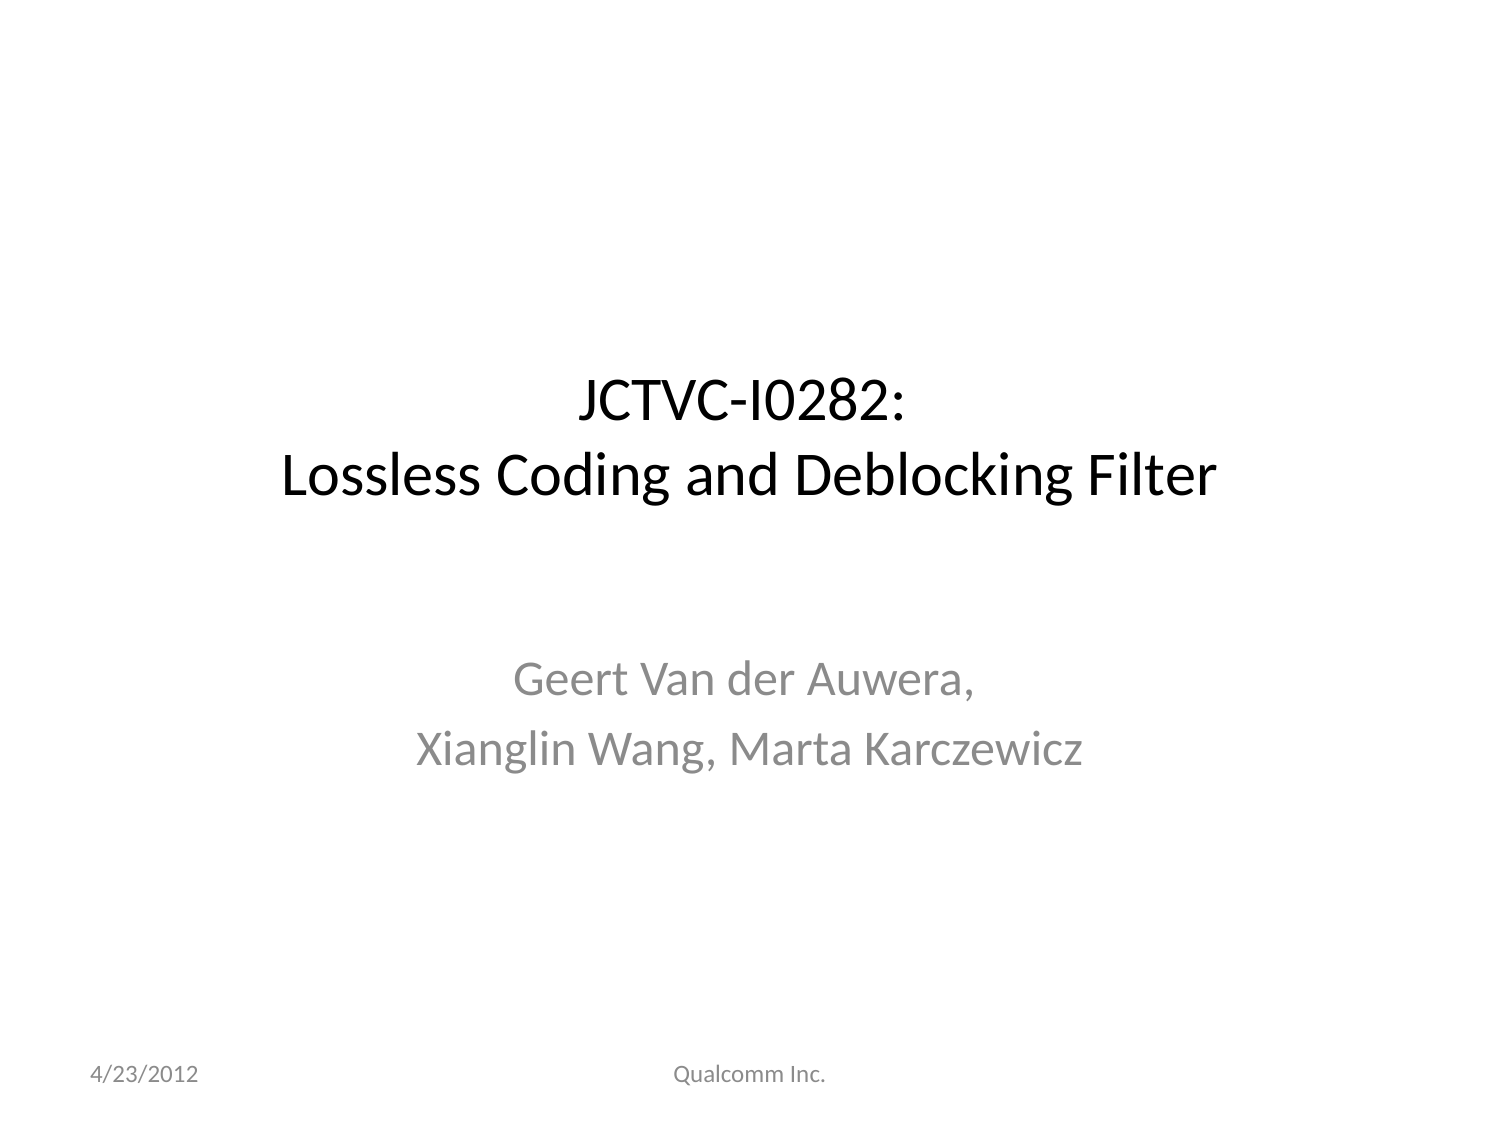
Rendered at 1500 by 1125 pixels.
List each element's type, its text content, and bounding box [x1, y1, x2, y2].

subtitle Geert Van der Auwera, Xianglin Wang, Marta Karczewicz [225, 637, 1275, 925]
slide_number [75, 1042, 425, 1103]
footer Qualcomm Inc. [512, 1042, 988, 1103]
title JCTVC-I0282: Lossless Coding and Deblocking Filter [112, 349, 1388, 591]
